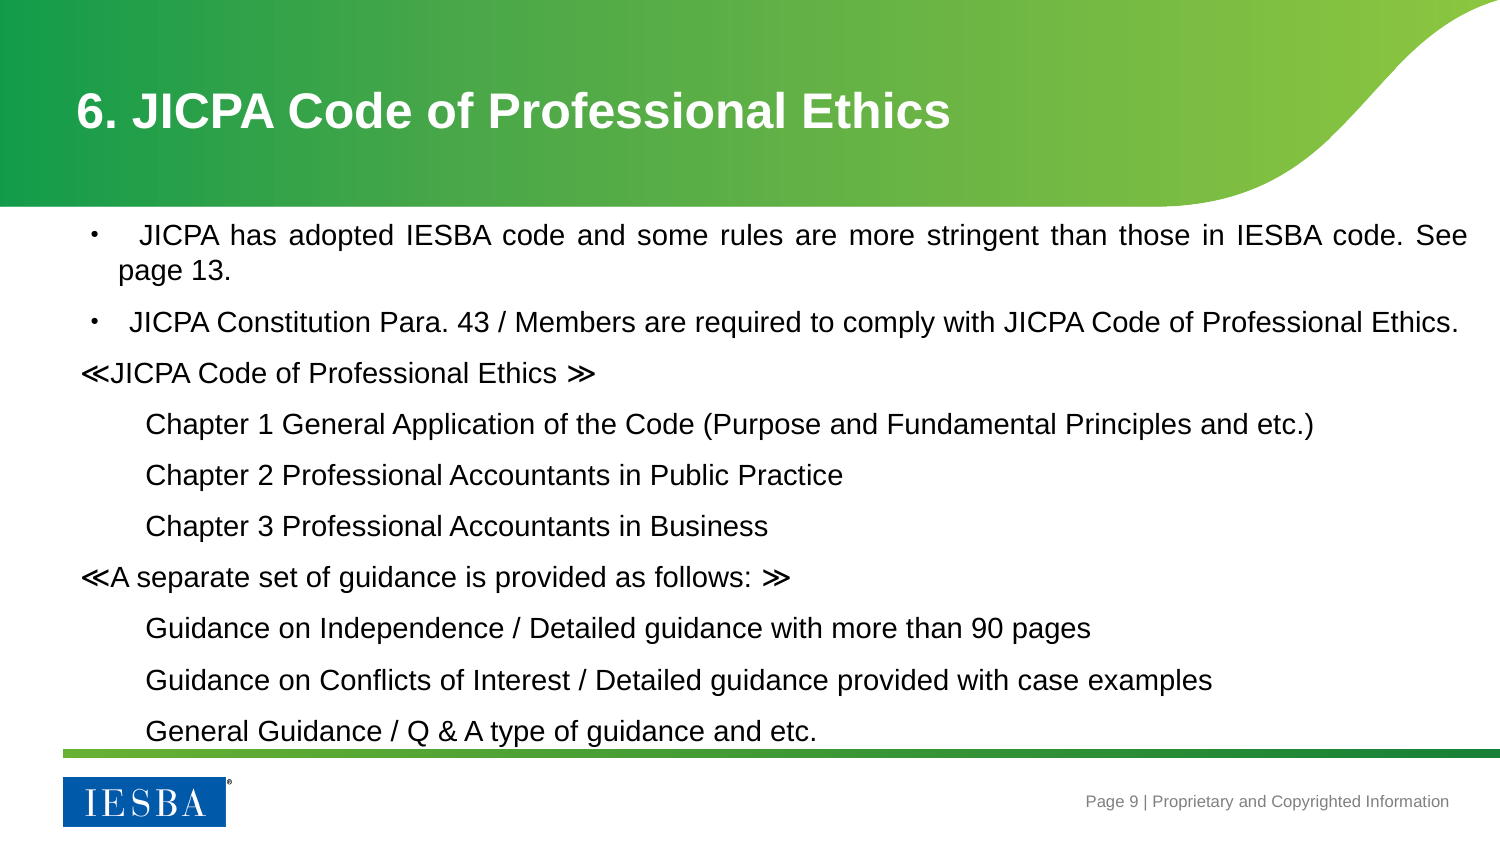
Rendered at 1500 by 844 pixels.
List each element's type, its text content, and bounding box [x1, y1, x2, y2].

picture [0, 0, 1500, 207]
picture [63, 777, 232, 827]
list ・ JICPA has adopted IESBA code and some rules are more stringent than those in IESBA code. See page 13. ・ JICPA Constitution Para. 43 / Members are required to comply with JICPA Code of Professional Ethics. ≪JICPA Code of Professional Ethics ≫ Chapter 1 General Application of the Code (Purpose and Fundamental Principles and etc.) Chapter 2 Professional Accountants in Public Practice Chapter 3 Professional Accountants in Business ≪A separate set of guidance is provided as follows: ≫ Guidance on Independence / Detailed guidance with more than 90 pages Guidance on Conflicts of Interest / Detailed guidance provided with case examples General Guidance / Q & A type of guidance and etc. [64, 209, 1485, 755]
title 6. JICPA Code of Professional Ethics [62, 75, 1300, 142]
